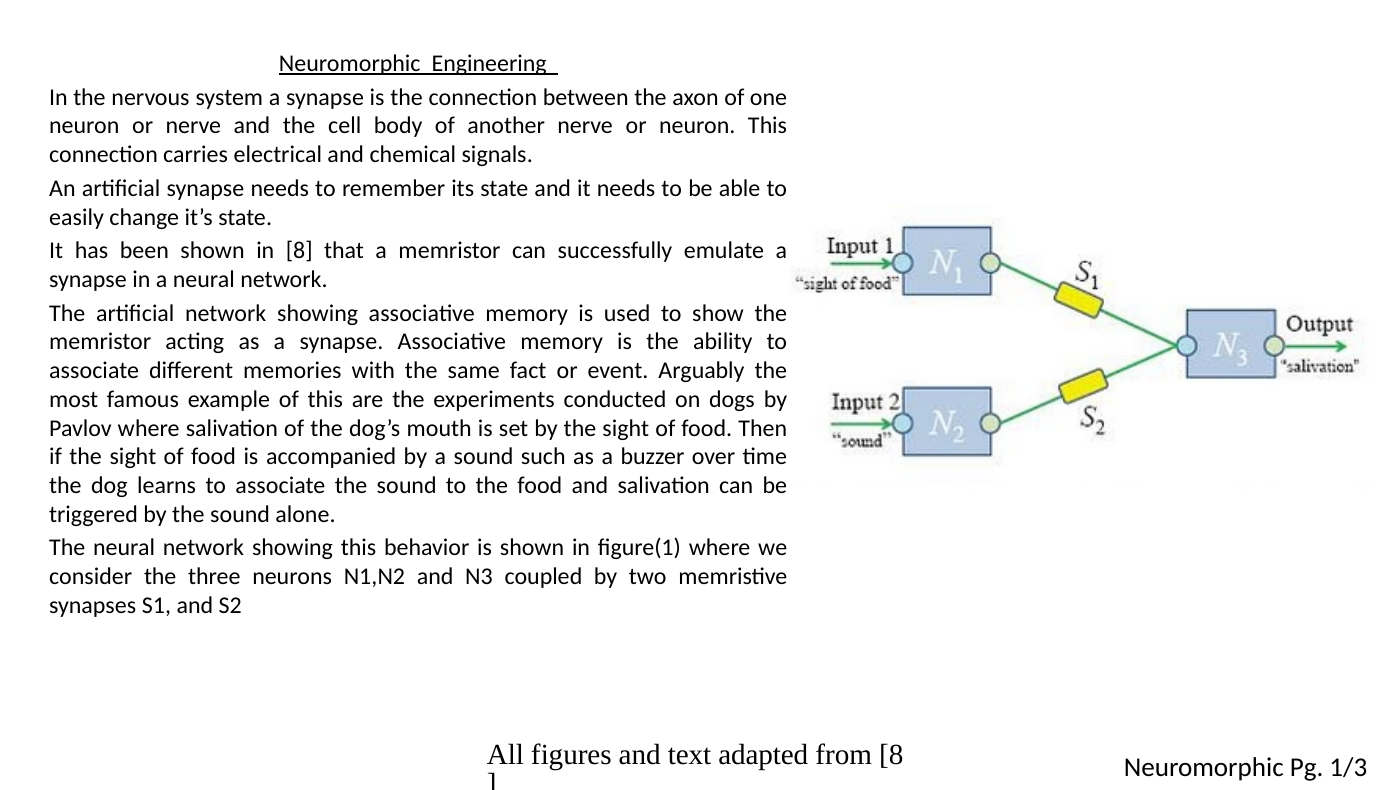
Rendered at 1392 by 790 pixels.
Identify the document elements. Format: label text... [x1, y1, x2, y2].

picture [766, 205, 1392, 490]
text_box Neuromorphic Engineering In the nervous system a synapse is the connection between the axon of one neuron or nerve and the cell body of another nerve or neuron. This connection carries electrical and chemical signals. An artificial synapse needs to remember its state and it needs to be able to easily change it’s state. It has been shown in [8] that a memristor can successfully emulate a synapse in a neural network. The artificial network showing associative memory is used to show the memristor acting as a synapse. Associative memory is the ability to associate different memories with the same fact or event. Arguably the most famous example of this are the experiments conducted on dogs by Pavlov where salivation of the dog’s mouth is set by the sight of food. Then if the sight of food is accompanied by a sound such as a buzzer over time the dog learns to associate the sound to the food and salivation can be triggered by the sound alone. The neural network showing this behavior is shown in figure(1) where we consider the three neurons N1,N2 and N3 coupled by two memristive synapses S1, and S2 [34, 40, 803, 655]
text_box Neuromorphic Pg. 1/3 [1109, 741, 1392, 789]
footer All figures and text adapted from [8] [475, 731, 917, 774]
